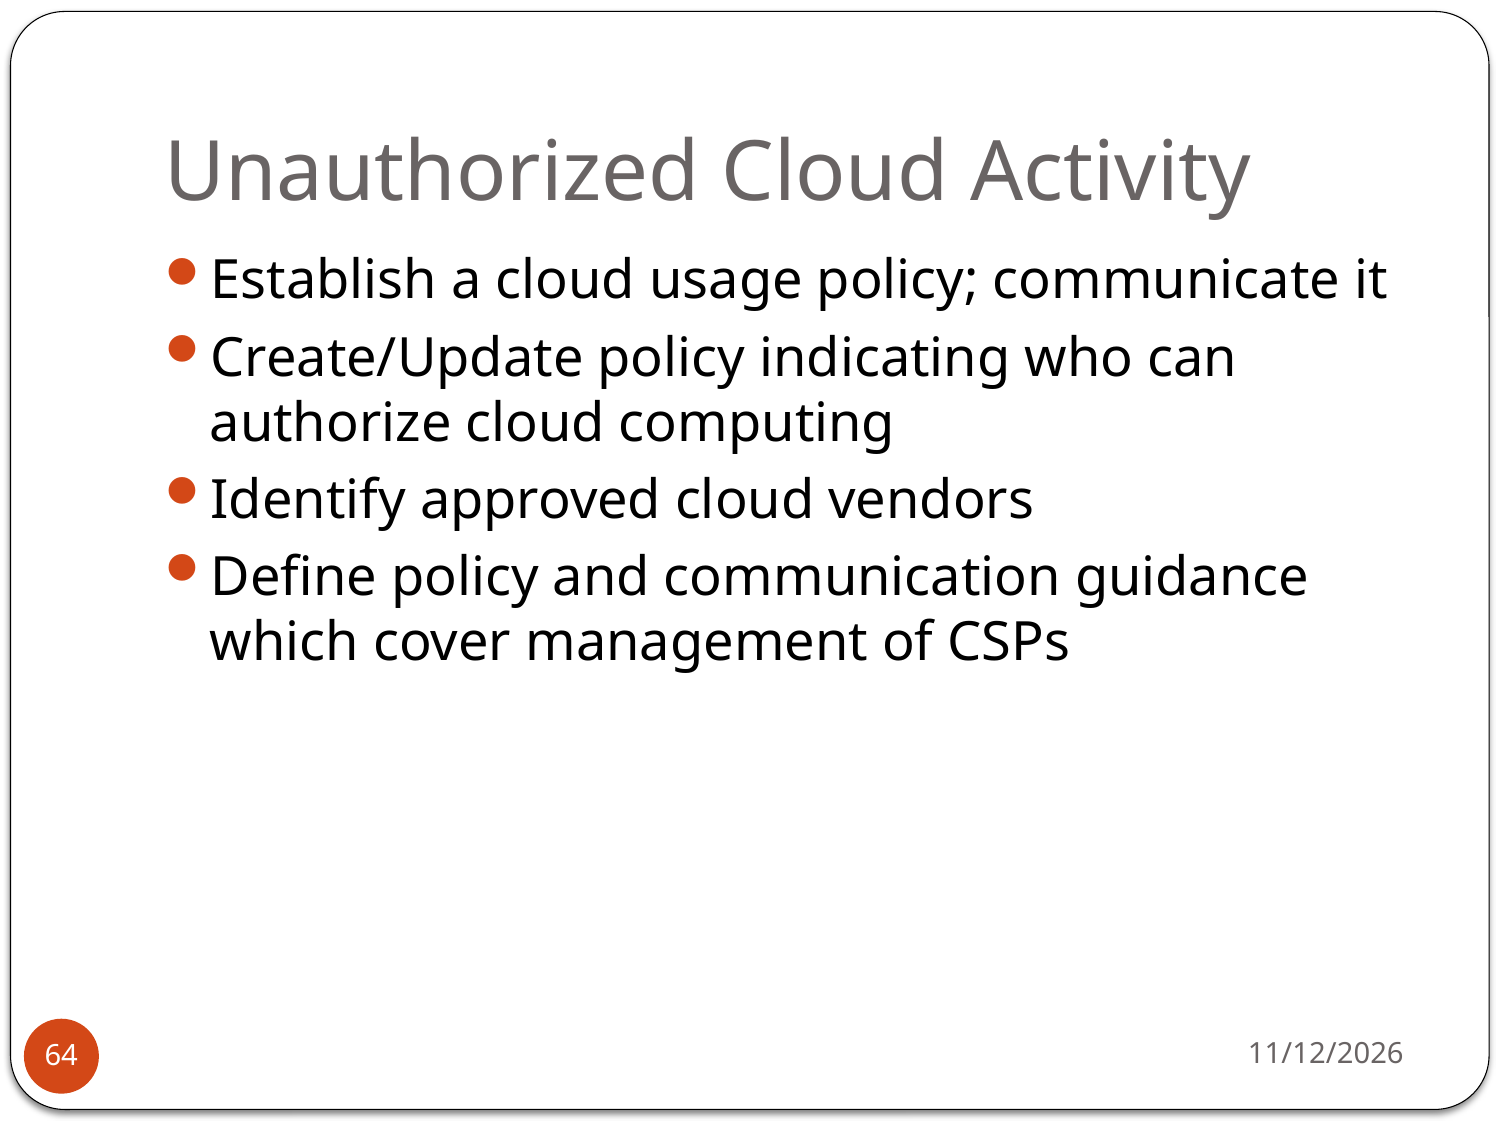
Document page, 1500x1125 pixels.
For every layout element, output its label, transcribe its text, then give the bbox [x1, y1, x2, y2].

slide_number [1012, 1015, 1419, 1094]
title Unauthorized Cloud Activity [150, 45, 1425, 233]
list Establish a cloud usage policy; communicate it Create/Update policy indicating who can authorize cloud computing Identify approved cloud vendors Define policy and communication guidance which cover management of CSPs [150, 237, 1425, 988]
slide_number 64 [23, 1018, 99, 1094]
